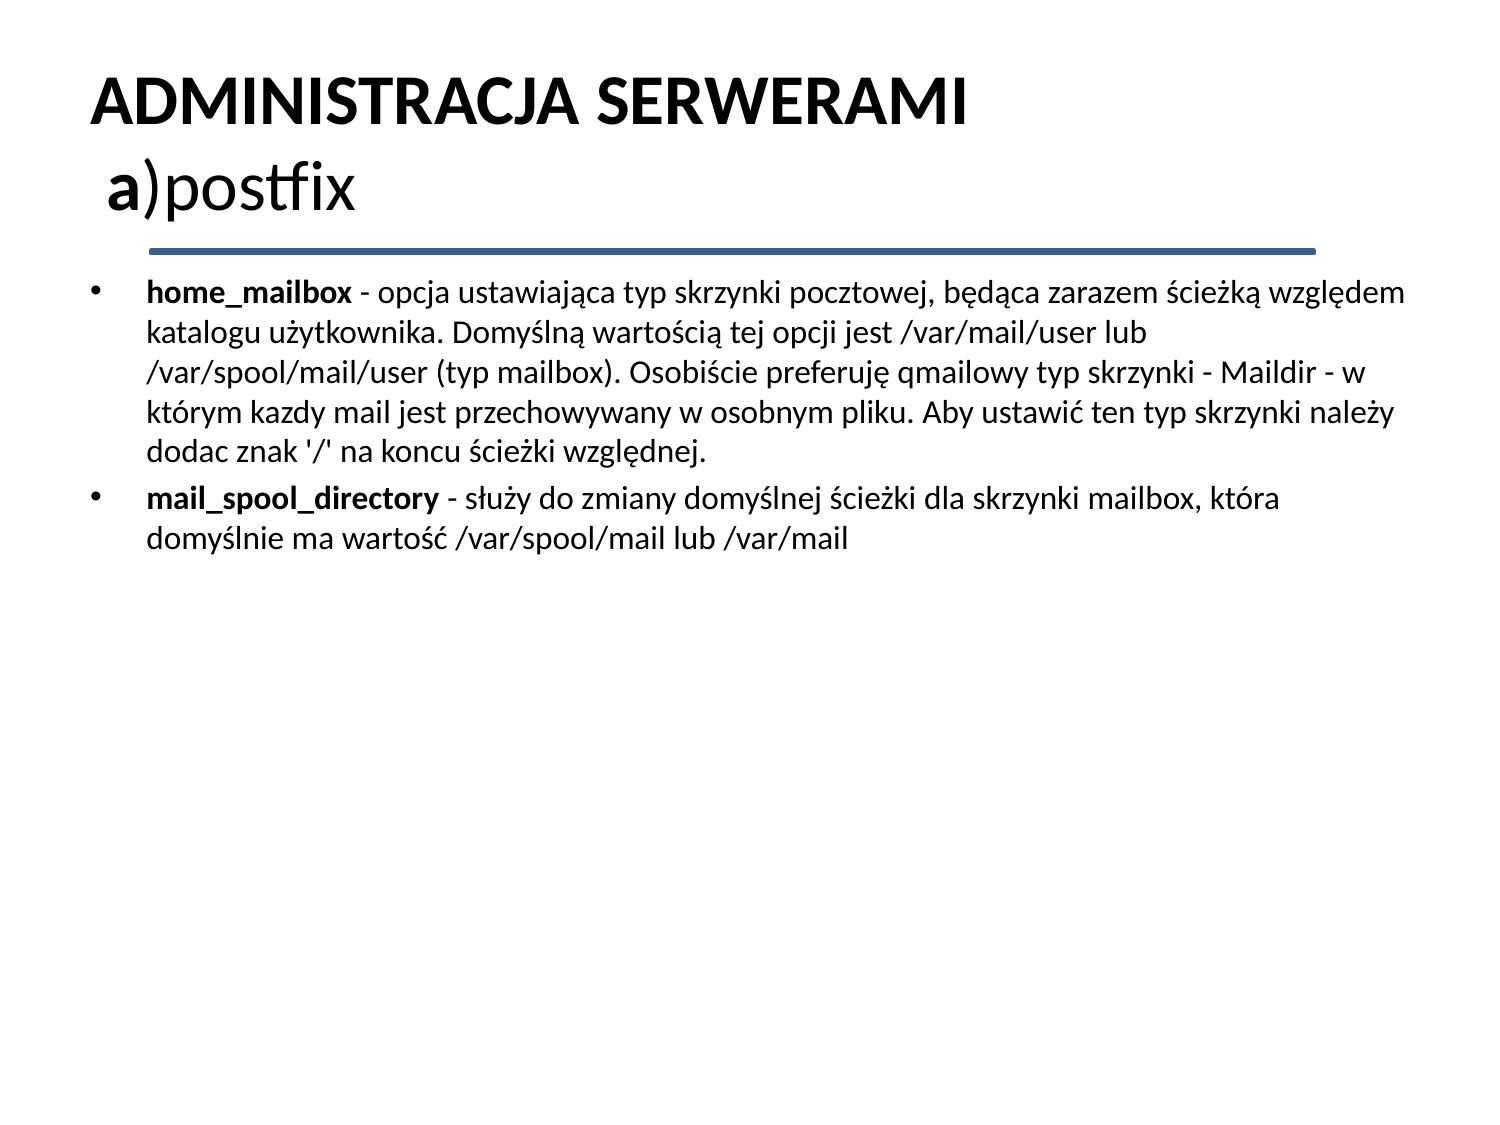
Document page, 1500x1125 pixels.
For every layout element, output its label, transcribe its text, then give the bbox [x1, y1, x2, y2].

text_box [149, 248, 1316, 255]
list home_mailbox - opcja ustawiająca typ skrzynki pocztowej, będąca zarazem ścieżką względem katalogu użytkownika. Domyślną wartością tej opcji jest /var/mail/user lub /var/spool/mail/user (typ mailbox). Osobiście preferuję qmailowy typ skrzynki - Maildir - w którym kazdy mail jest przechowywany w osobnym pliku. Aby ustawić ten typ skrzynki należy dodac znak '/' na koncu ścieżki względnej. mail_spool_directory - służy do zmiany domyślnej ścieżki dla skrzynki mailbox, która domyślnie ma wartość /var/spool/mail lub /var/mail [75, 262, 1425, 1125]
title ADMINISTRACJA SERWERAMI a)postfix [75, 45, 1425, 233]
